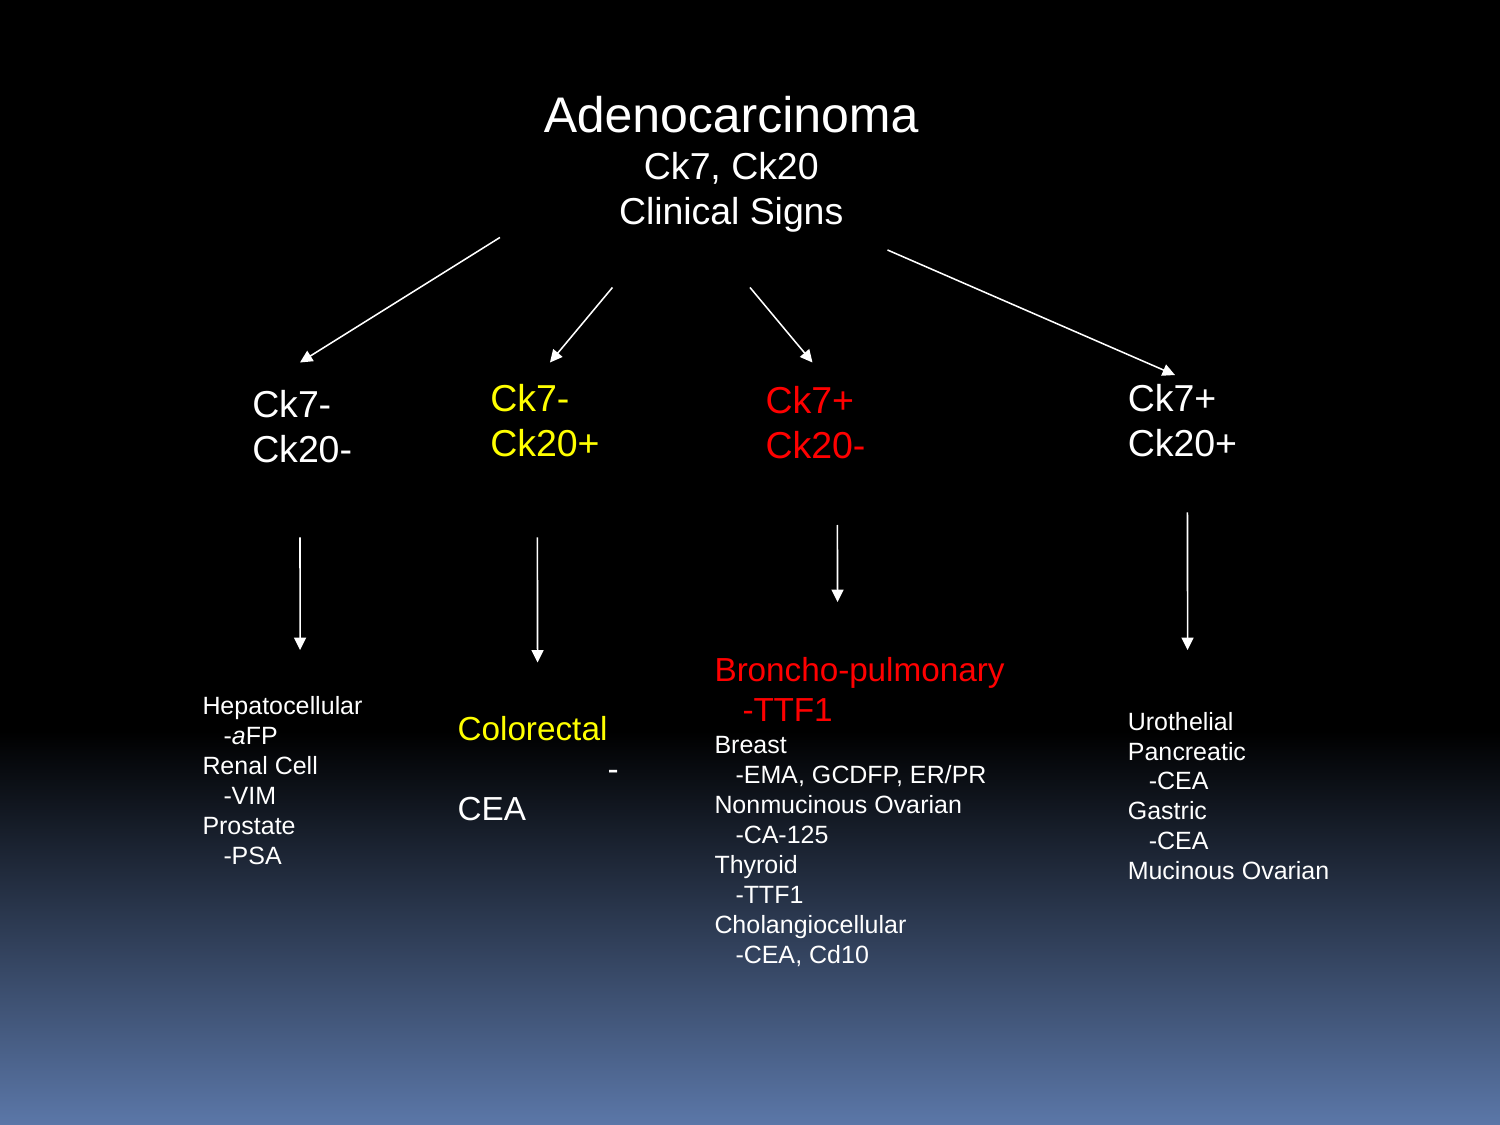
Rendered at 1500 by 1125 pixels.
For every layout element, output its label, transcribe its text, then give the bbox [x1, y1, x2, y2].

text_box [1112, 512, 1346, 896]
text_box Adenocarcinoma Ck7, Ck20 Clinical Signs [312, 74, 1150, 230]
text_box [442, 536, 638, 837]
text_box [236, 237, 1254, 479]
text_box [186, 536, 379, 880]
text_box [699, 524, 1052, 980]
